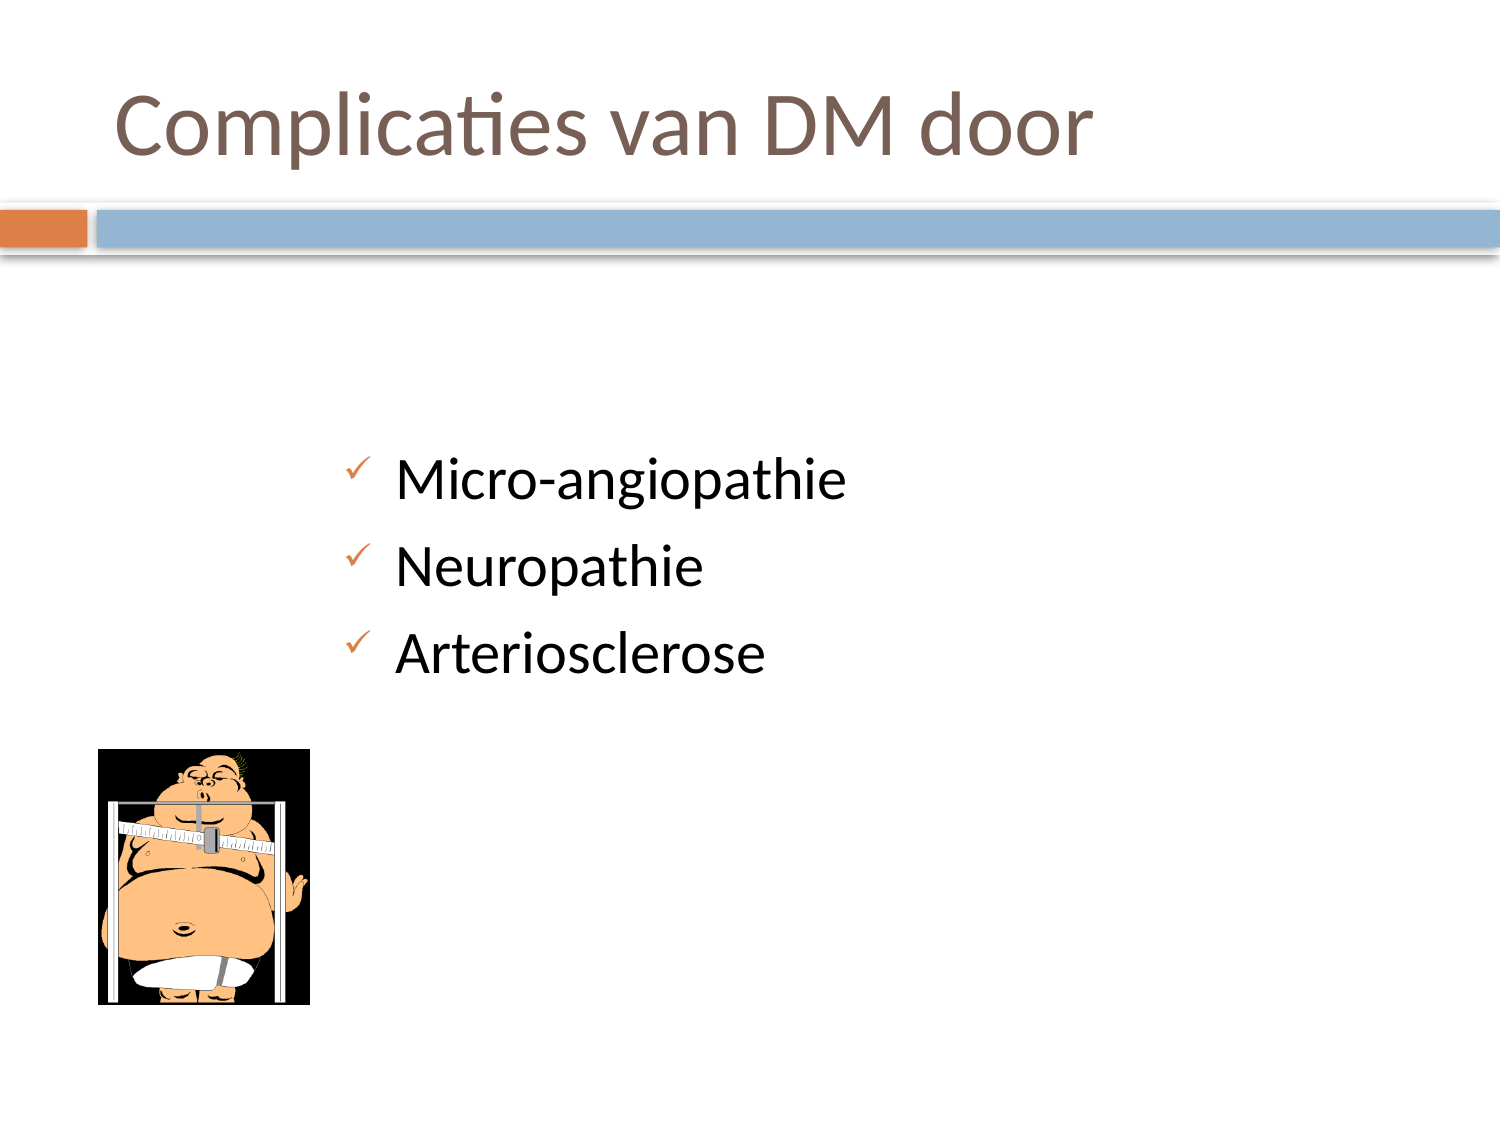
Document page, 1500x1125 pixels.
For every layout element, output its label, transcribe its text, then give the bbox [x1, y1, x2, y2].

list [98, 749, 311, 1006]
title Complicaties van DM door [99, 37, 1438, 201]
list Micro-angiopathie Neuropathie Arteriosclerose [327, 257, 1430, 1009]
